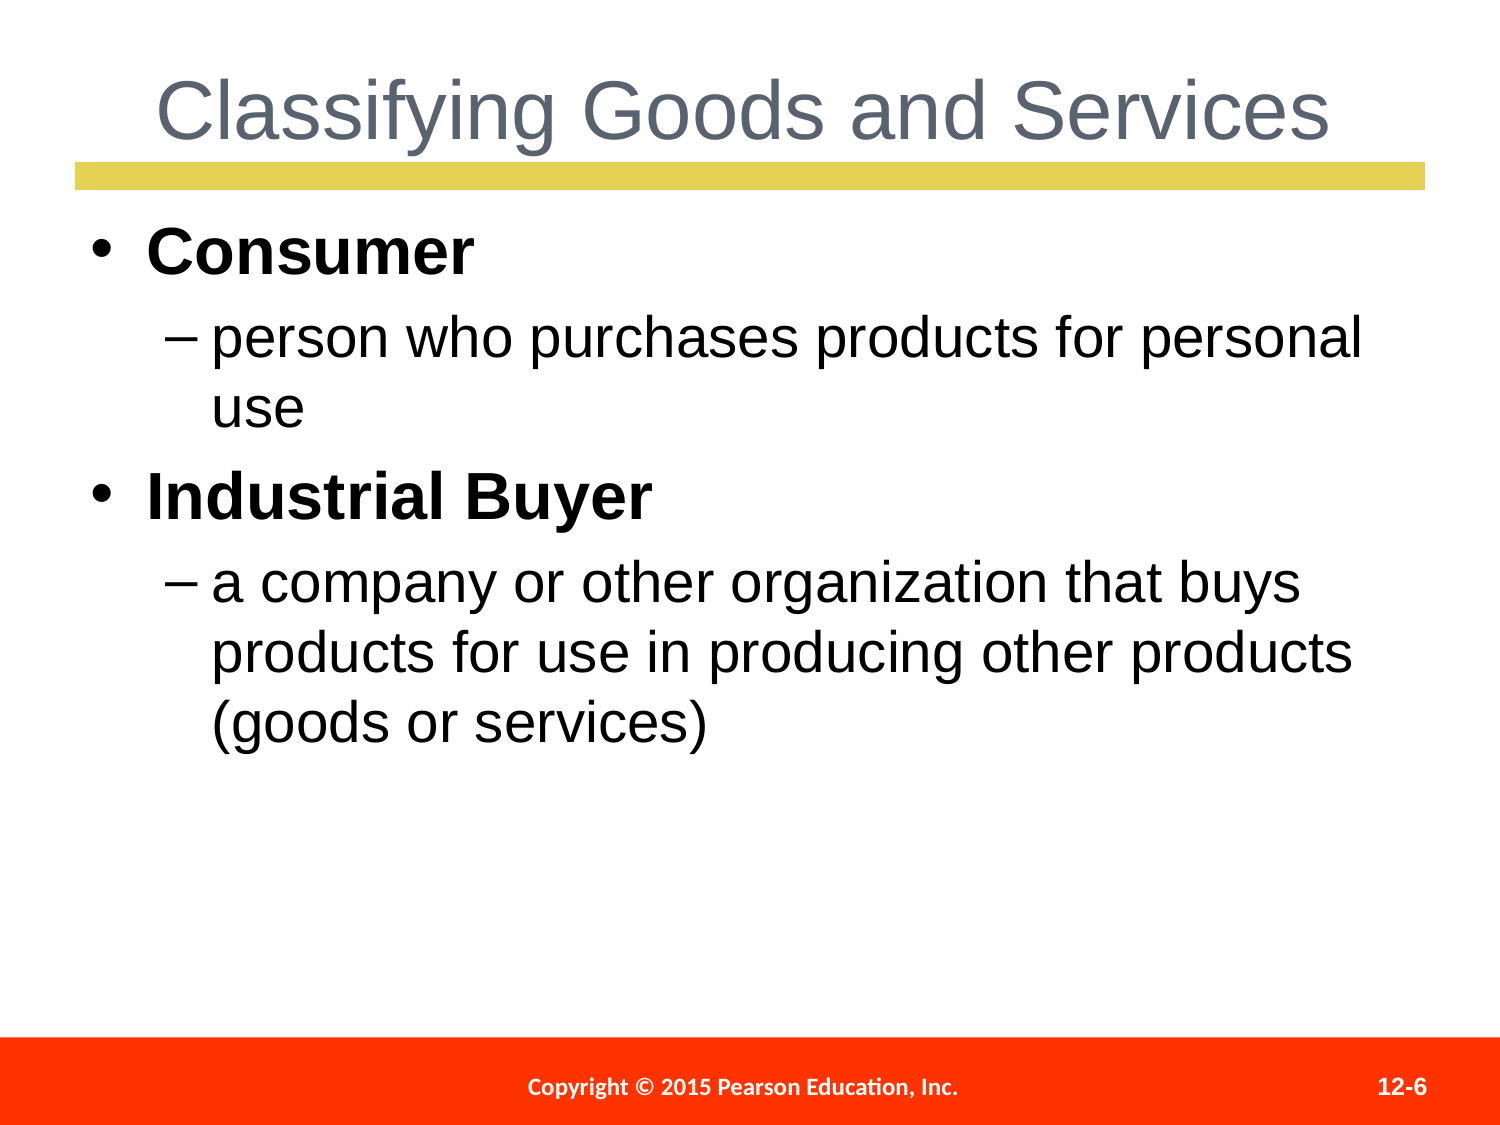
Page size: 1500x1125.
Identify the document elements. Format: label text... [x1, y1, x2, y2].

title Classifying Goods and Services [49, 12, 1438, 201]
list Consumer person who purchases products for personal use Industrial Buyer a company or other organization that buys products for use in producing other products (goods or services) [74, 199, 1426, 1006]
